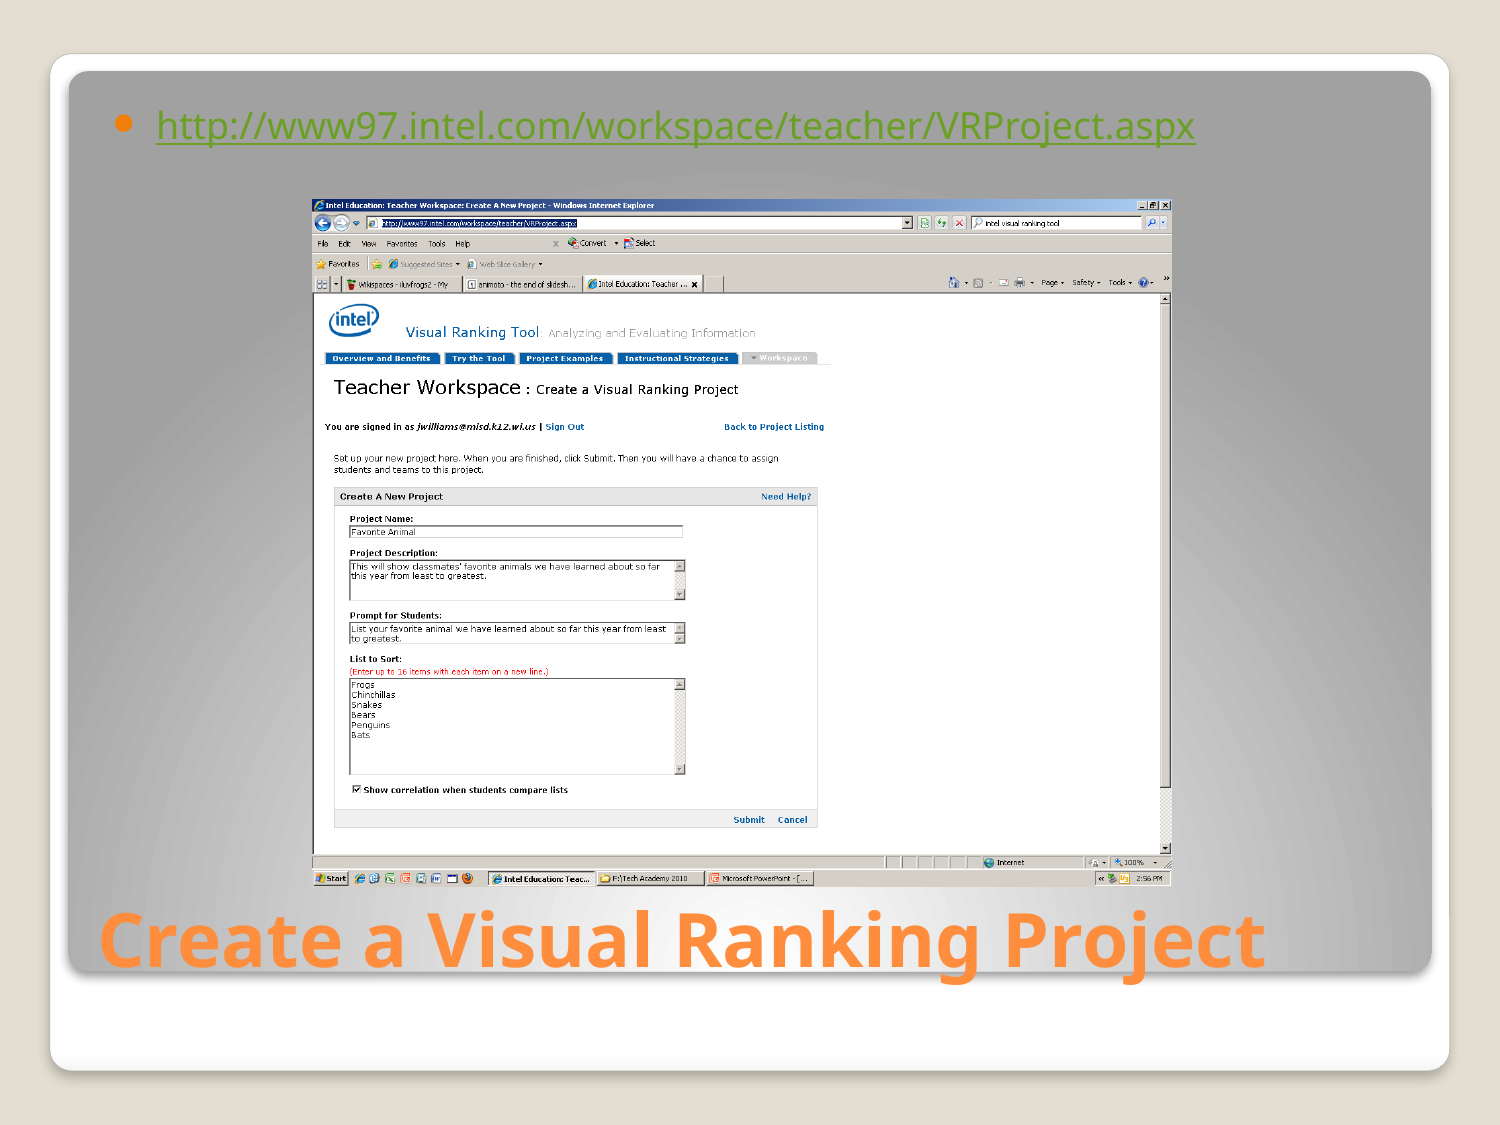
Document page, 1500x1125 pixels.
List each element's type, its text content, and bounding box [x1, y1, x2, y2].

list http://www97.intel.com/workspace/teacher/VRProject.aspx [82, 86, 1426, 775]
picture [312, 199, 1172, 888]
title Create a Visual Ranking Project [82, 817, 1425, 990]
